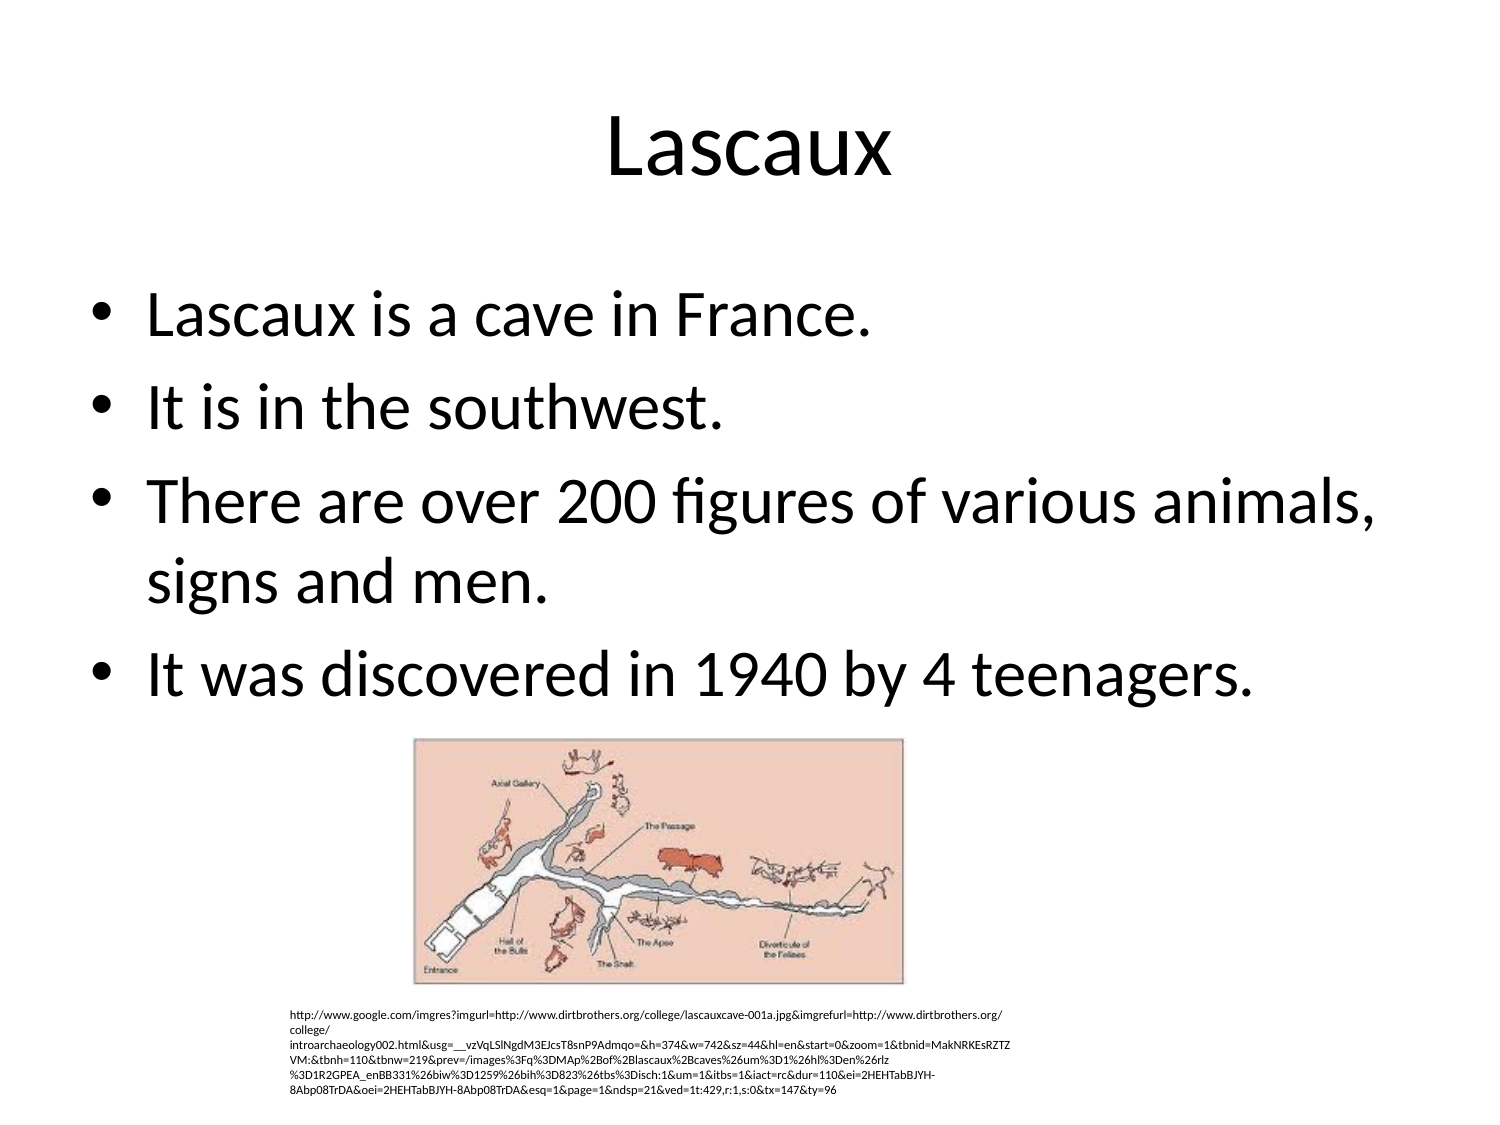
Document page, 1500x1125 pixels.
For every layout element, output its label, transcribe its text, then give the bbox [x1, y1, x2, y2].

title Lascaux [75, 45, 1425, 233]
list Lascaux is a cave in France. It is in the southwest. There are over 200 figures of various animals, signs and men. It was discovered in 1940 by 4 teenagers. [75, 262, 1425, 1005]
text_box http://www.google.com/imgres?imgurl=http://www.dirtbrothers.org/college/lascauxcave-001a.jpg&imgrefurl=http://www.dirtbrothers.org/college/introarchaeology002.html&usg=__vzVqLSlNgdM3EJcsT8snP9Admqo=&h=374&w=742&sz=44&hl=en&start=0&zoom=1&tbnid=MakNRKEsRZTZVM:&tbnh=110&tbnw=219&prev=/images%3Fq%3DMAp%2Bof%2Blascaux%2Bcaves%26um%3D1%26hl%3Den%26rlz%3D1R2GPEA_enBB331%26biw%3D1259%26bih%3D823%26tbs%3Disch:1&um=1&itbs=1&iact=rc&dur=110&ei=2HEHTabBJYH-8Abp08TrDA&oei=2HEHTabBJYH-8Abp08TrDA&esq=1&page=1&ndsp=21&ved=1t:429,r:1,s:0&tx=147&ty=96 [274, 999, 1025, 1120]
picture [412, 737, 907, 987]
